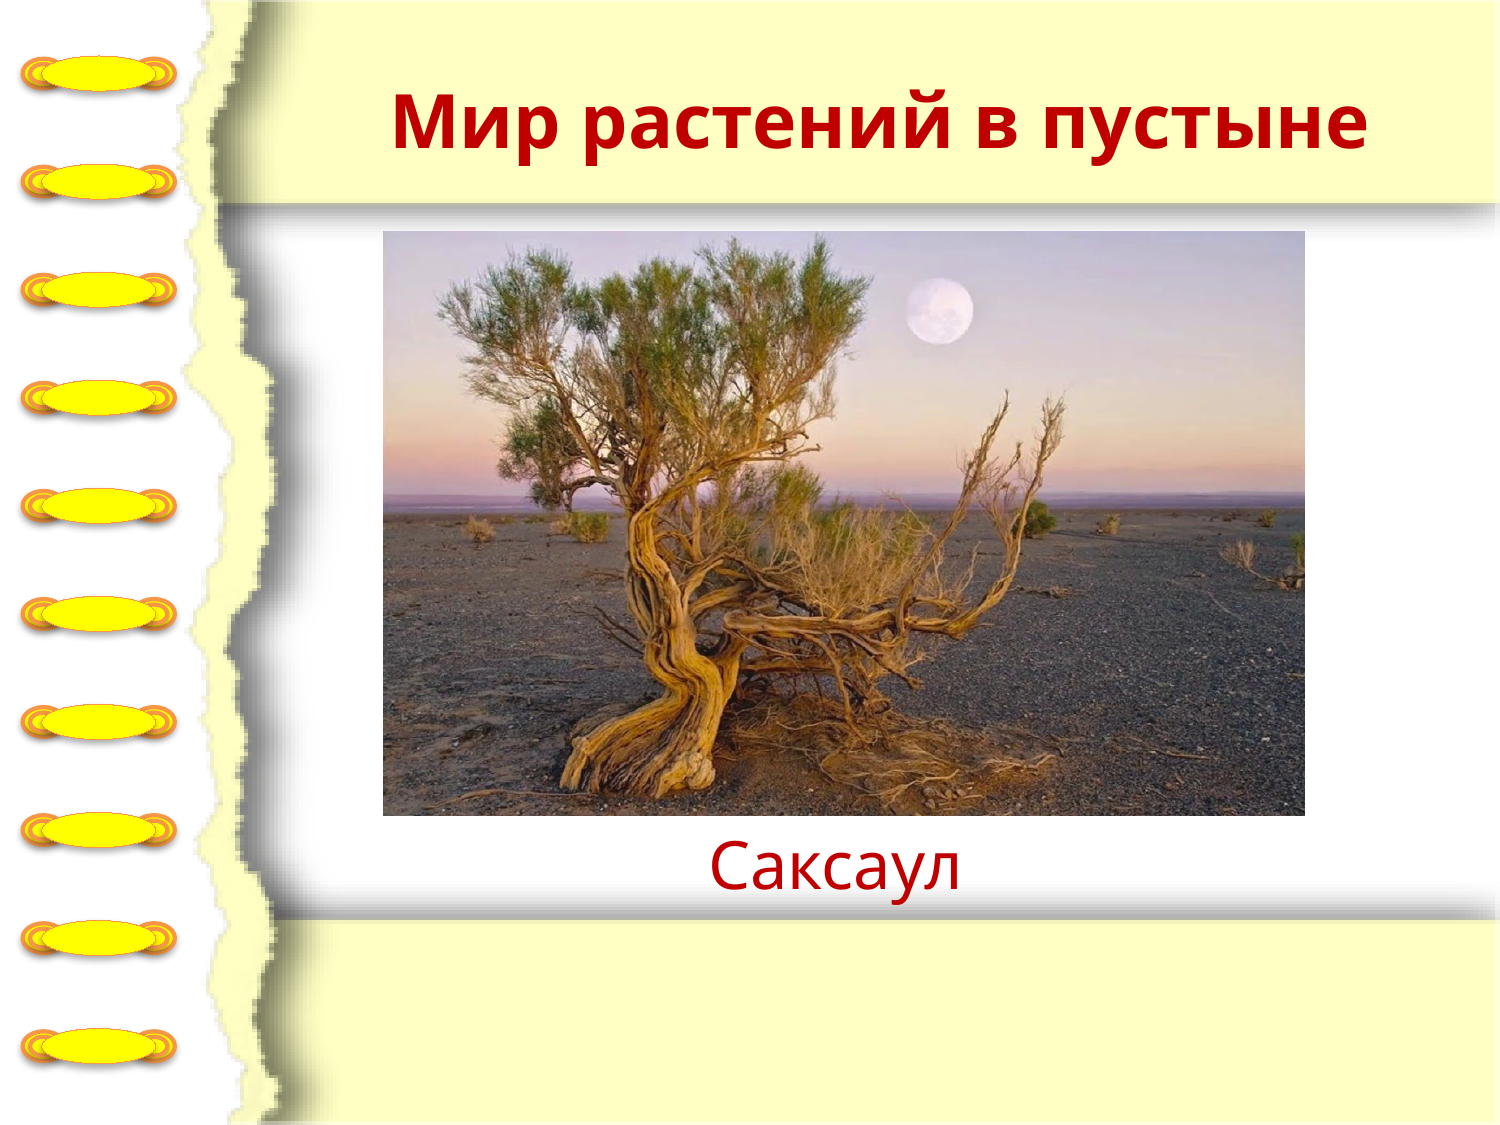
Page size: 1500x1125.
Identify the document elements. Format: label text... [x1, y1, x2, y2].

text_box Мир растений в пустыне [324, 66, 1435, 172]
picture [383, 231, 1305, 816]
text_box Саксаул [383, 823, 1305, 910]
